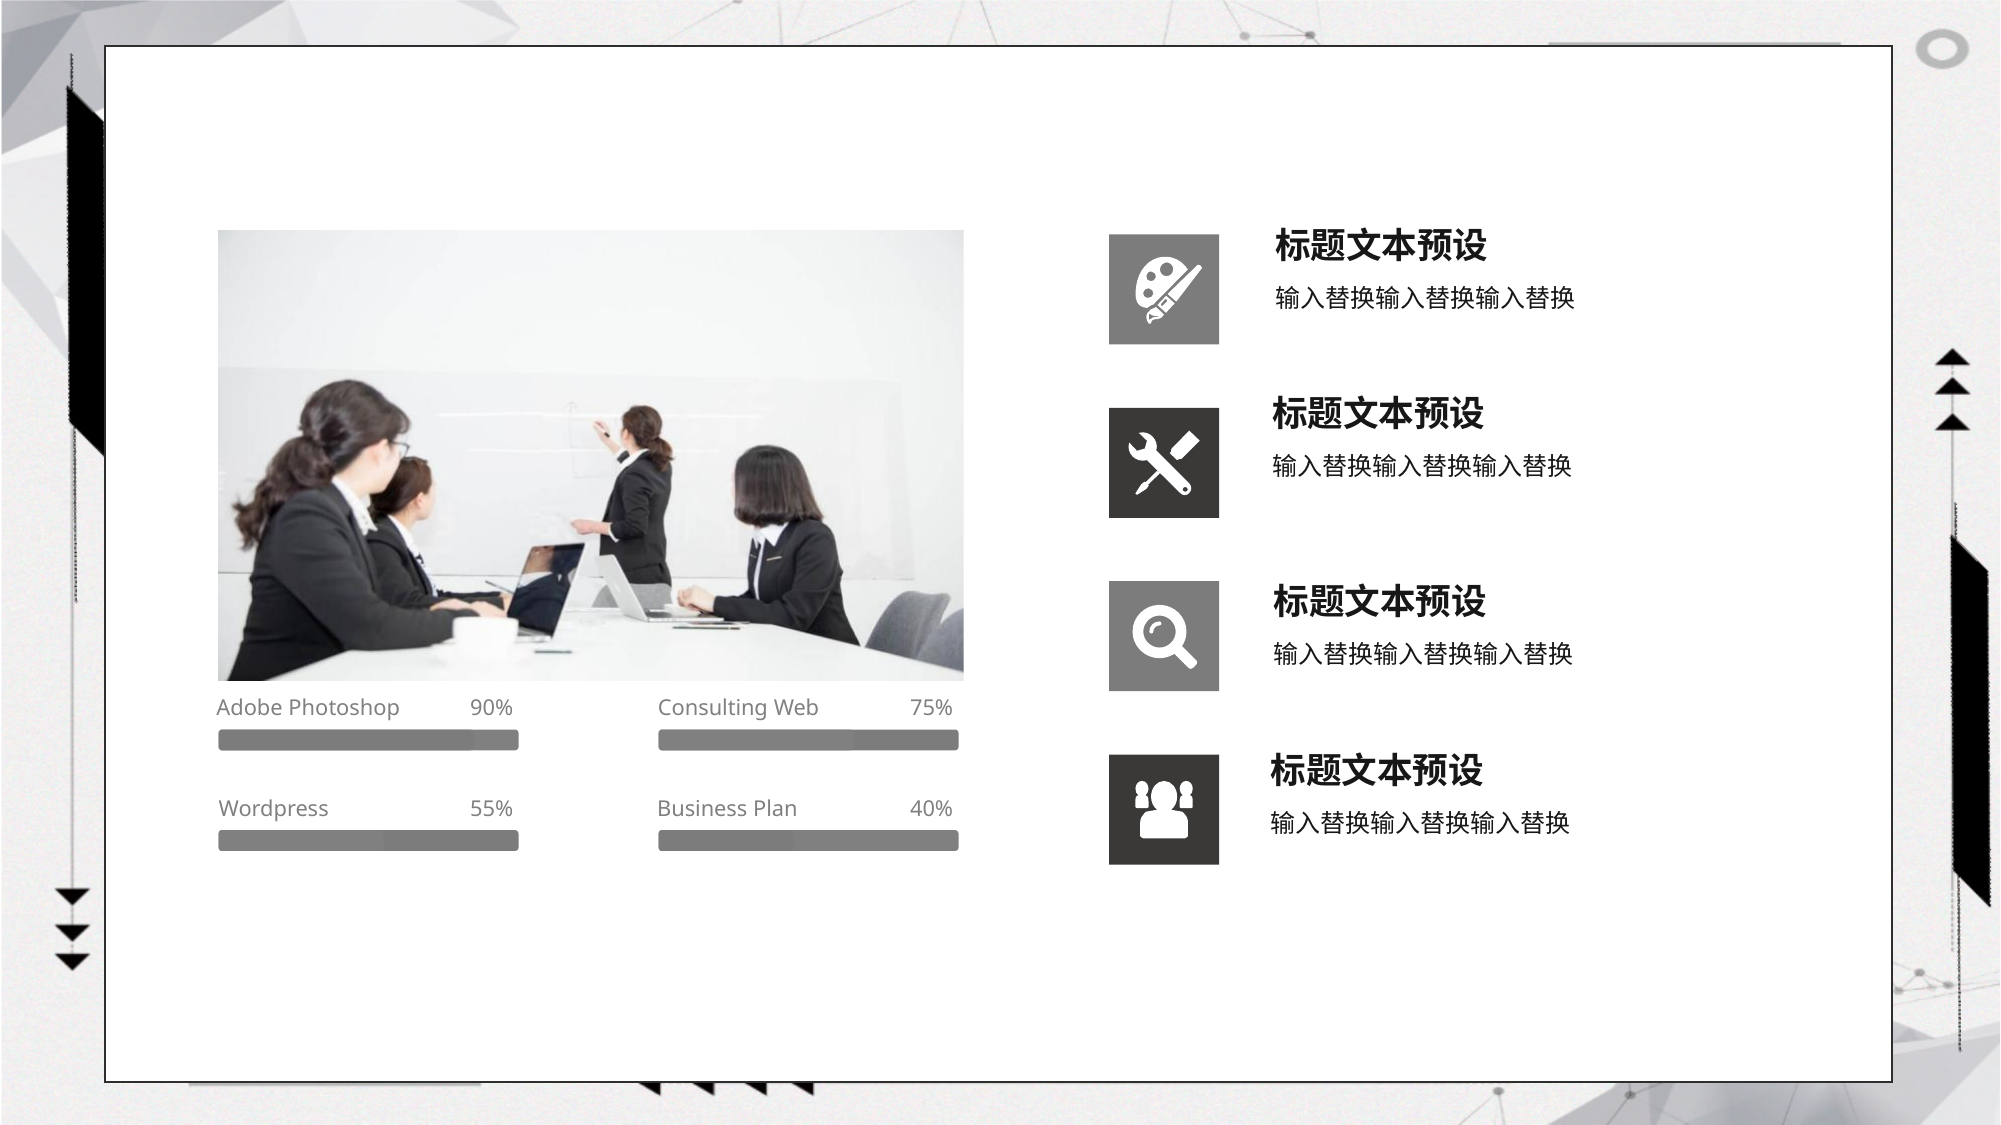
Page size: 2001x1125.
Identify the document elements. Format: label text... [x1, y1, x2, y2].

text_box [1109, 581, 1220, 692]
text_box [852, 728, 960, 752]
text_box [383, 829, 520, 852]
text_box 40% [895, 786, 968, 828]
text_box 标题文本预设 [1255, 740, 1617, 798]
picture [0, 0, 2001, 1125]
text_box Wordpress [204, 786, 344, 828]
text_box [217, 829, 385, 853]
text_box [1109, 407, 1220, 518]
text_box 90% [455, 686, 528, 728]
text_box Consulting Web [643, 686, 835, 728]
text_box 输入替换输入替换输入替换 [1257, 437, 1754, 530]
text_box 输入替换输入替换输入替换 [1255, 793, 1753, 886]
text_box 75% [895, 686, 968, 728]
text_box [1109, 754, 1220, 865]
text_box 55% [455, 786, 528, 828]
text_box 输入替换输入替换输入替换 [1260, 268, 1757, 361]
text_box [793, 829, 960, 852]
text_box 输入替换输入替换输入替换 [1258, 625, 1756, 717]
text_box [217, 229, 965, 681]
text_box [472, 728, 520, 752]
text_box [217, 728, 475, 752]
text_box 标题文本预设 [1258, 571, 1620, 629]
text_box Adobe Photoshop [201, 686, 416, 728]
text_box [657, 829, 795, 853]
text_box 标题文本预设 [1260, 215, 1621, 273]
text_box 标题文本预设 [1257, 383, 1618, 442]
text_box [1109, 234, 1220, 345]
text_box Business Plan [642, 786, 813, 828]
text_box [657, 728, 855, 752]
